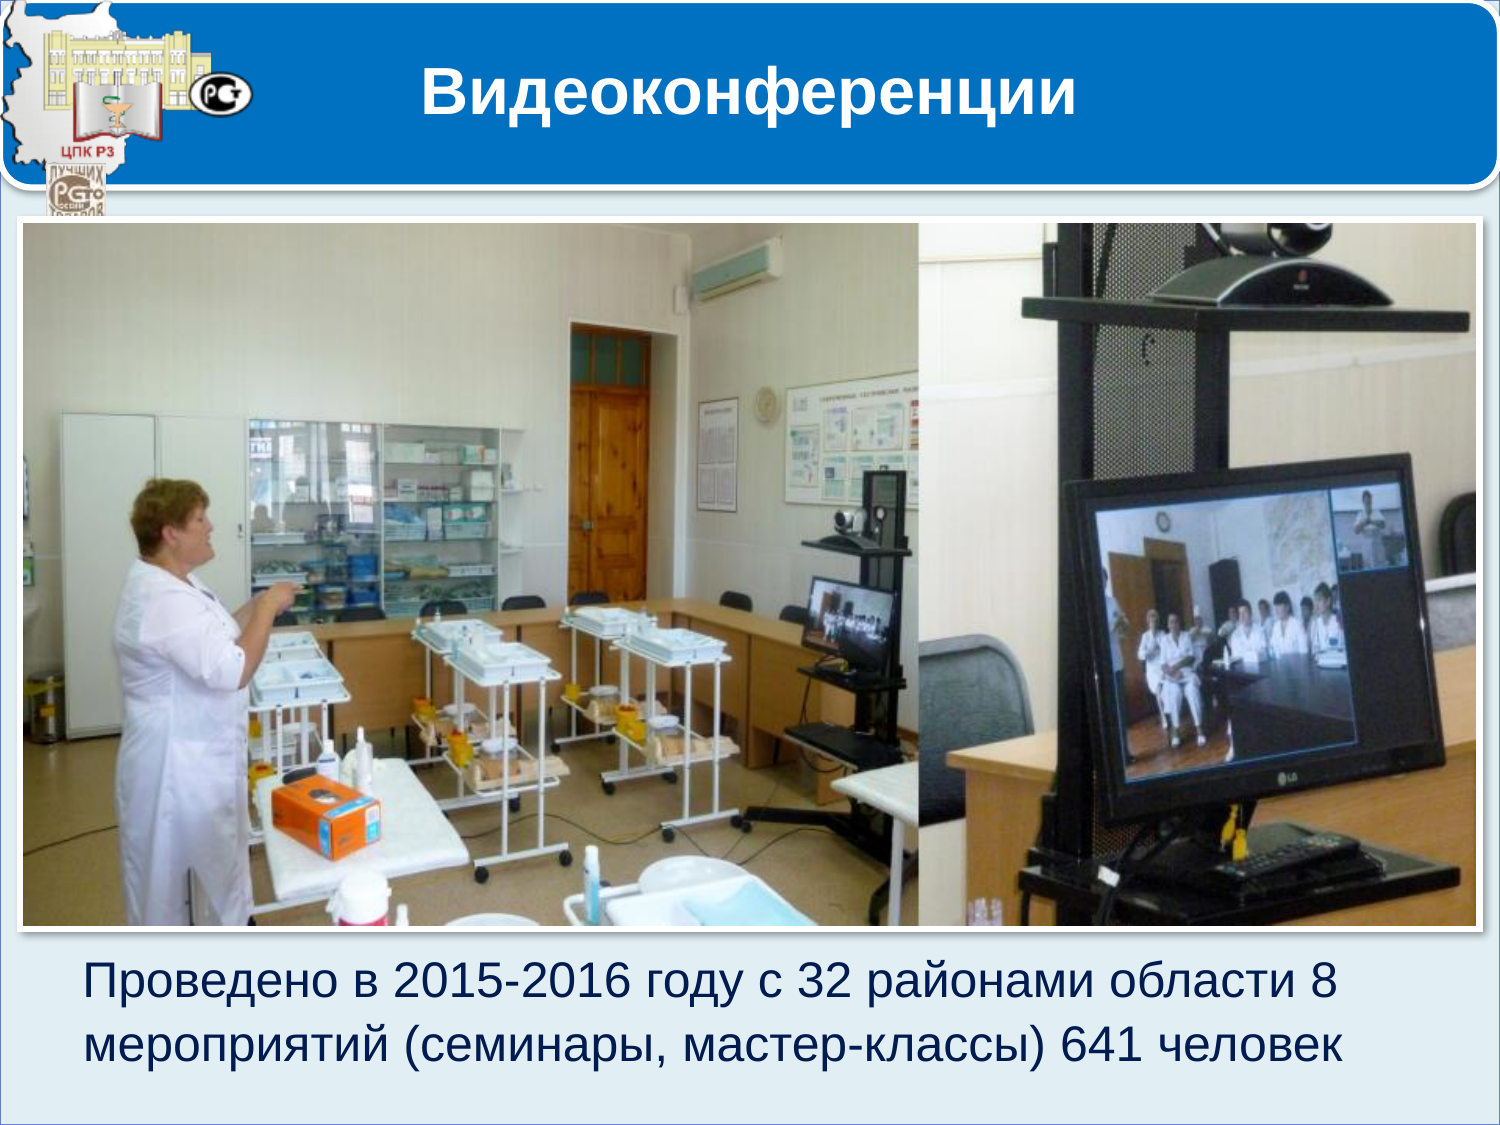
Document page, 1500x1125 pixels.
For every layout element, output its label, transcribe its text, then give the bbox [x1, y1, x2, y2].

title Видеоконференции [0, 0, 1500, 177]
picture [0, 177, 211, 216]
picture [23, 222, 1477, 926]
list Проведено в 2015-2016 году с 32 районами области 8 мероприятий (семинары, мастер-классы) 641 человек [11, 456, 1500, 1125]
